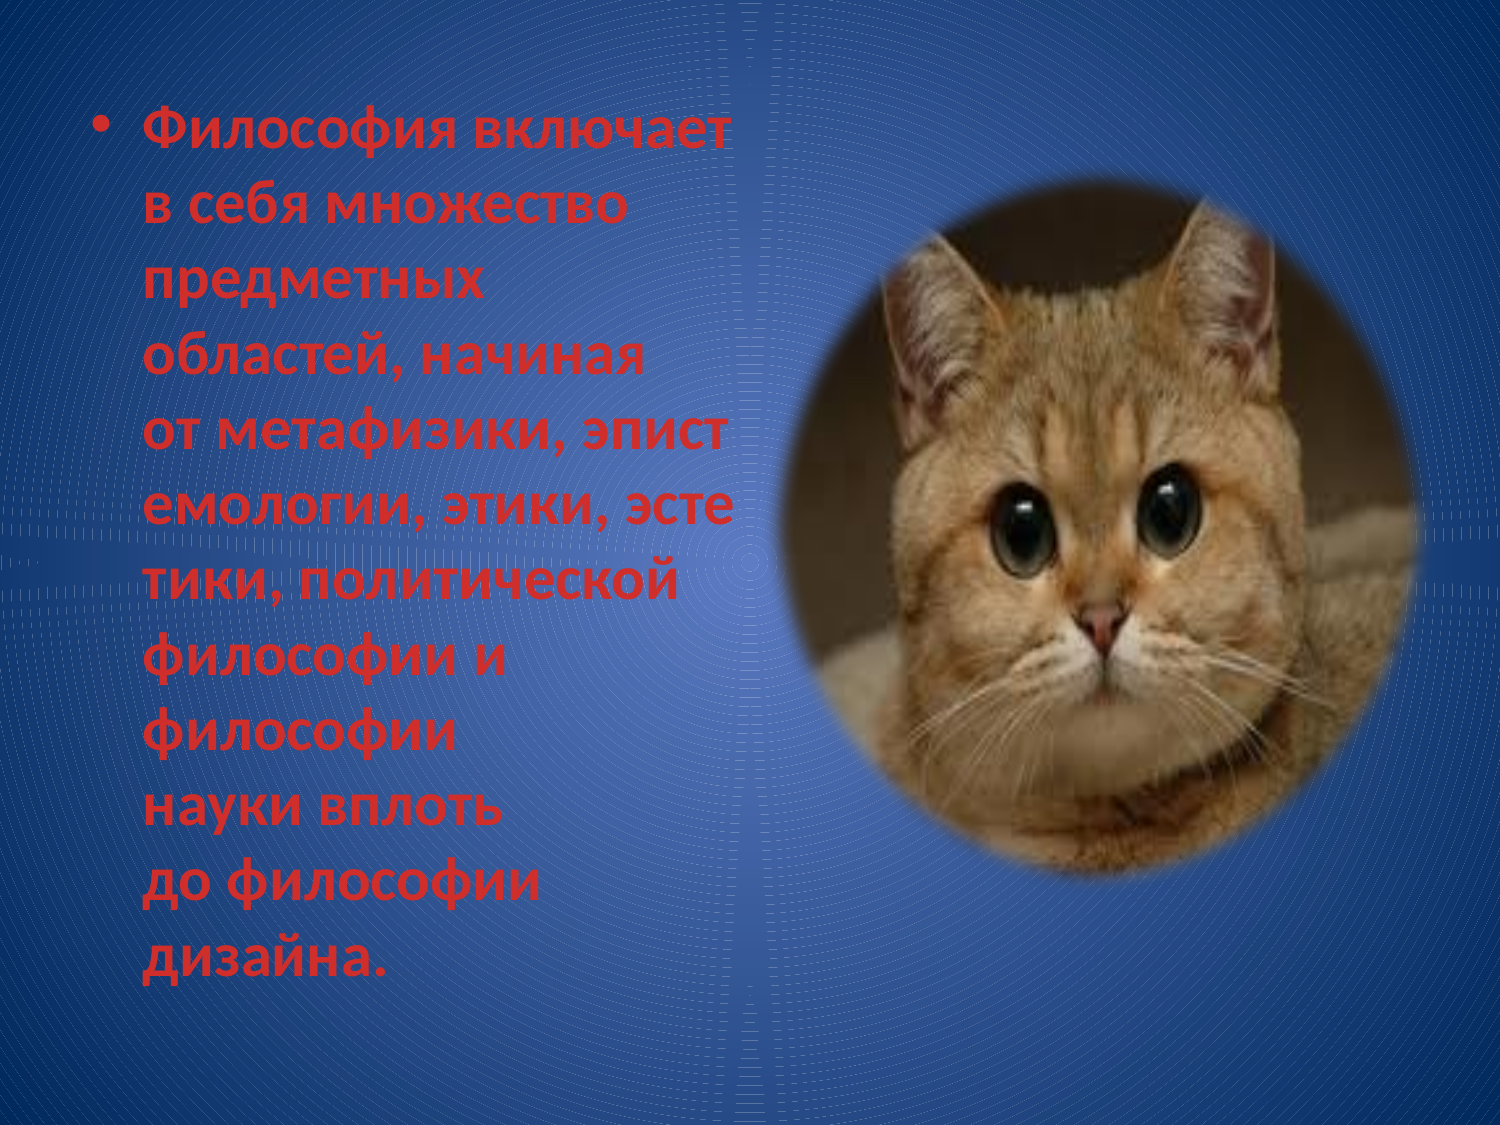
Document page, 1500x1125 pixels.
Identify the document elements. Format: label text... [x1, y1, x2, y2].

picture [761, 160, 1436, 894]
list Философия включает в себя множество предметных областей, начиная от метафизики, эпистемологии, этики, эстетики, политической философии и философии науки вплоть до философии дизайна. [74, 77, 751, 1059]
